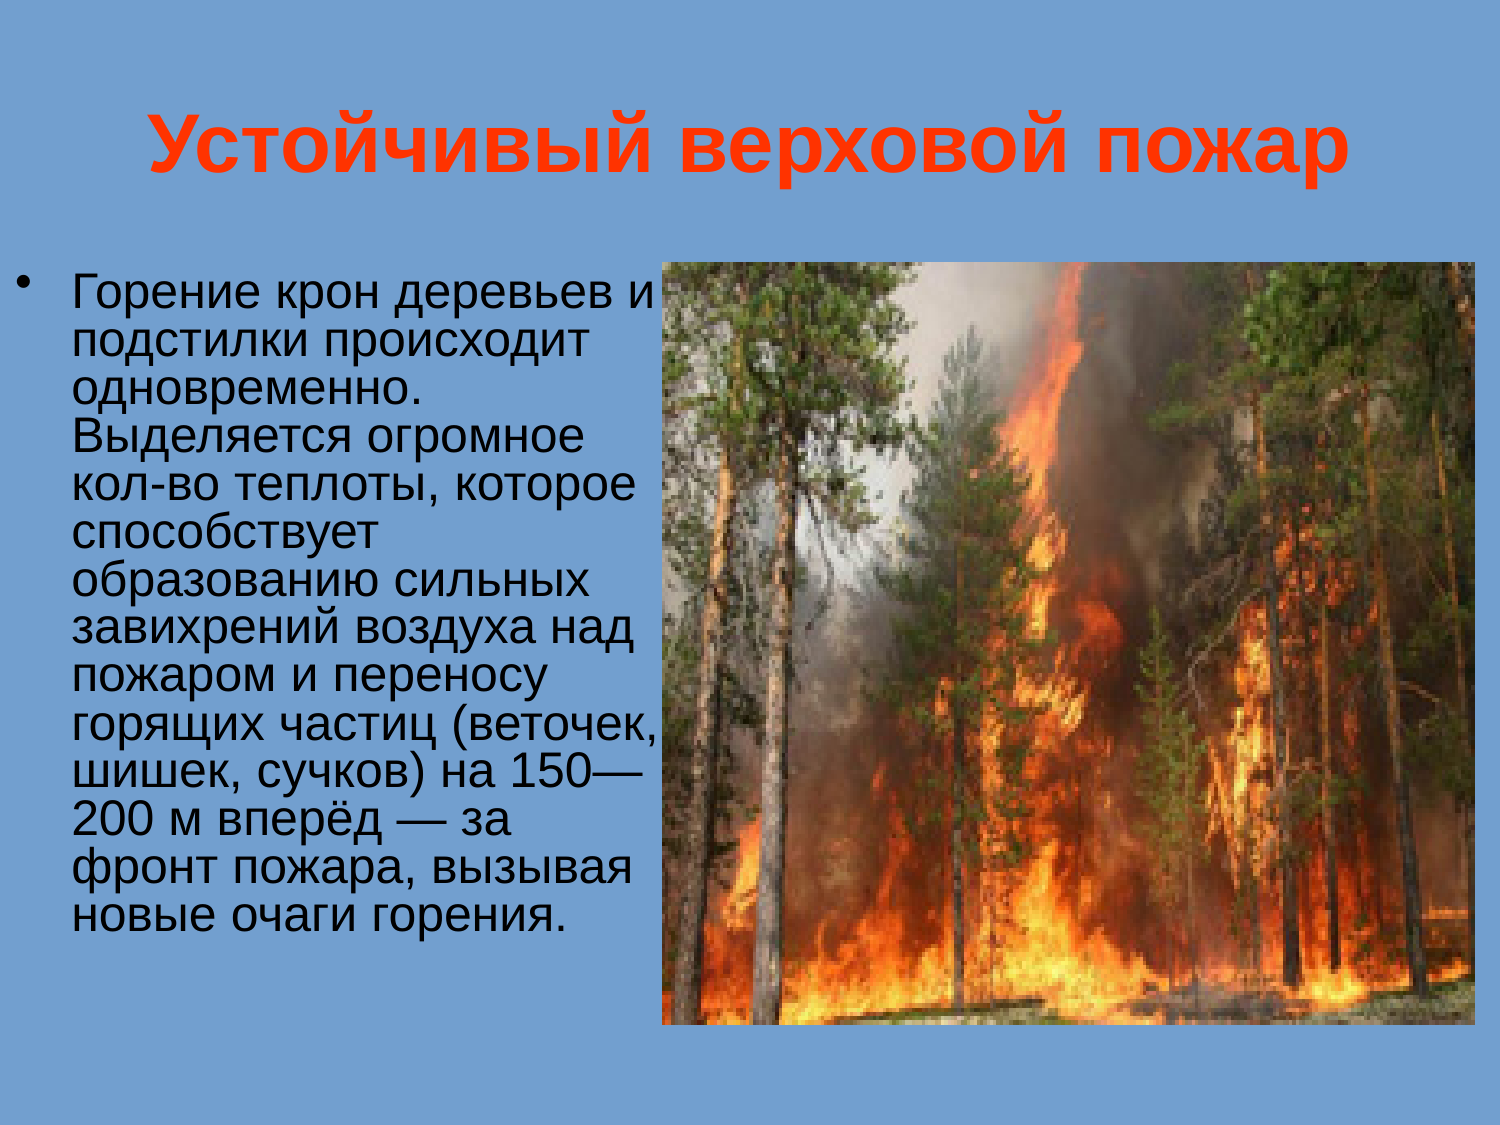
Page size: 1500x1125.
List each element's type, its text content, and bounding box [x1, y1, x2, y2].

title Устойчивый верховой пожар [74, 44, 1426, 233]
picture [662, 262, 1476, 1026]
list Горение крон деревьев и подстилки происходит одновременно. Выделяется огромное кол-во теплоты, которое способствует образованию сильных завихрений воздуха над пожаром и переносу горящих частиц (веточек, шишек, сучков) на 150—200 м вперёд — за фронт пожара, вызывая новые очаги горения. [0, 262, 688, 1125]
